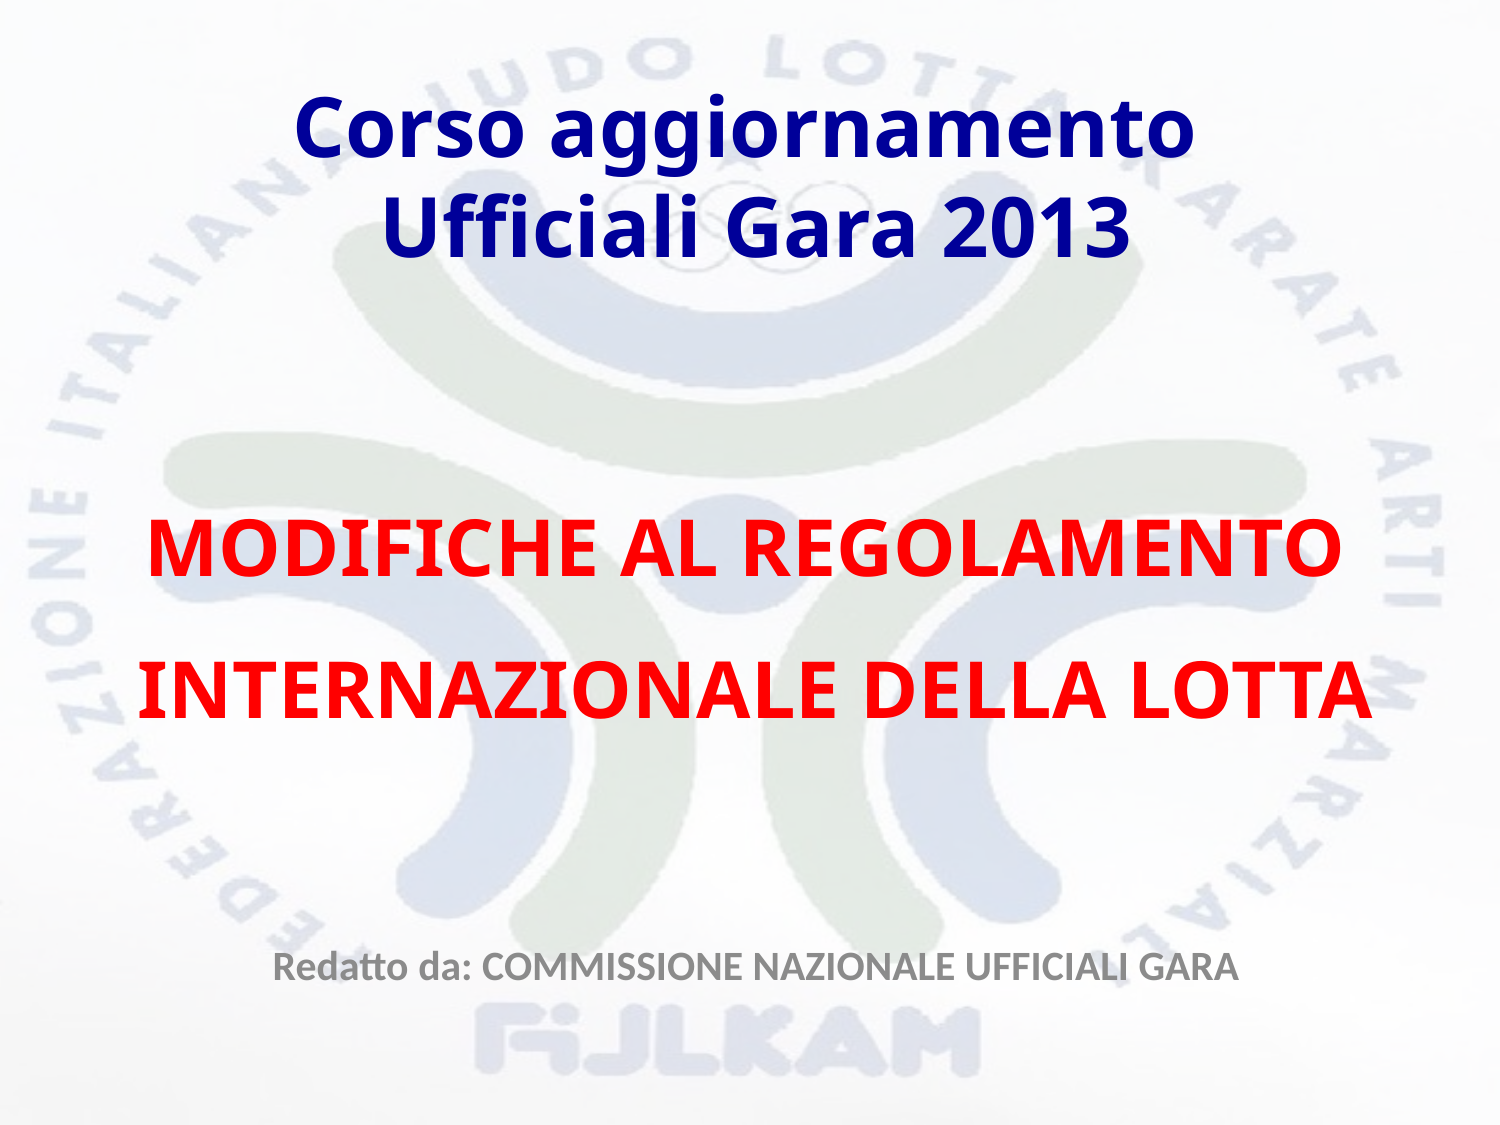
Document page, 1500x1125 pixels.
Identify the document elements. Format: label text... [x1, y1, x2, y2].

text_box Corso aggiornamento Ufficiali Gara 2013 [41, 66, 1471, 281]
title MODIFICHE AL REGOLAMENTO INTERNAZIONALE DELLA LOTTA [53, 338, 1459, 846]
subtitle Redatto da: COMMISSIONE NAZIONALE UFFICIALI GARA [65, 940, 1447, 1012]
